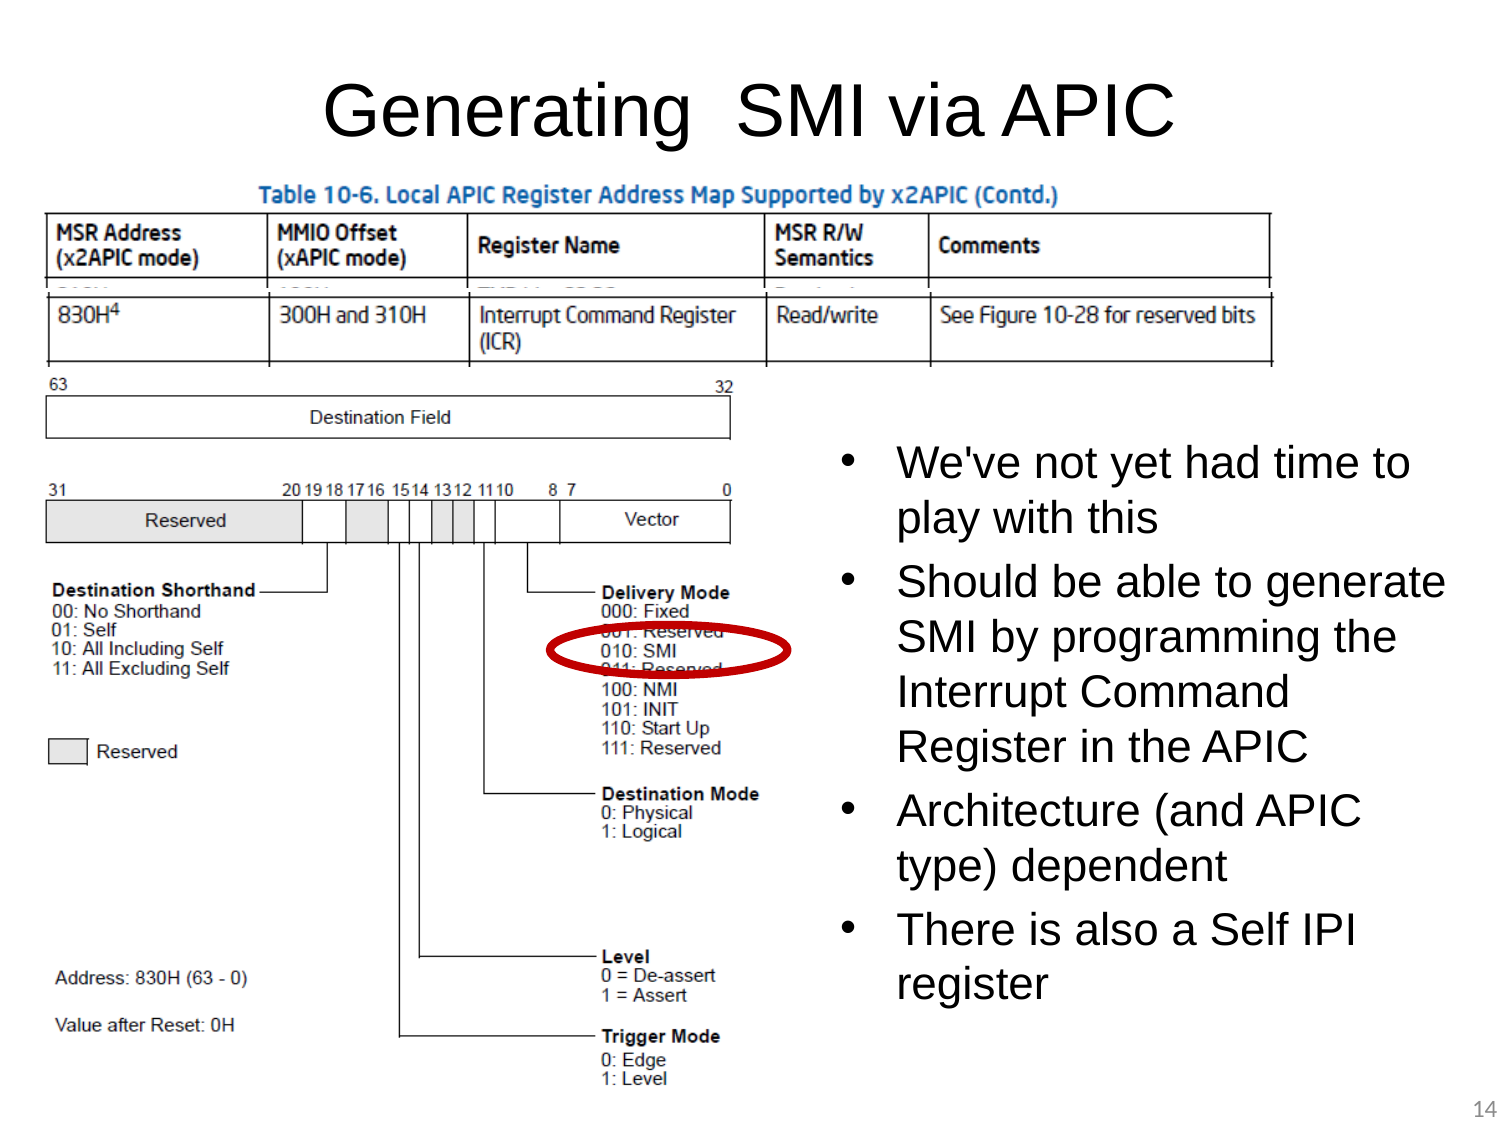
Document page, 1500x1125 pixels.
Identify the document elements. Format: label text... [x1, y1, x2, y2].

picture [37, 292, 1282, 1101]
slide_number 14 [1162, 1077, 1500, 1125]
list We've not yet had time to play with this Should be able to generate SMI by programming the Interrupt Command Register in the APIC Architecture (and APIC type) dependent There is also a Self IPI register [825, 425, 1475, 1088]
text_box [776, 636, 790, 663]
picture [37, 176, 1280, 288]
title Generating SMI via APIC [75, 12, 1425, 200]
